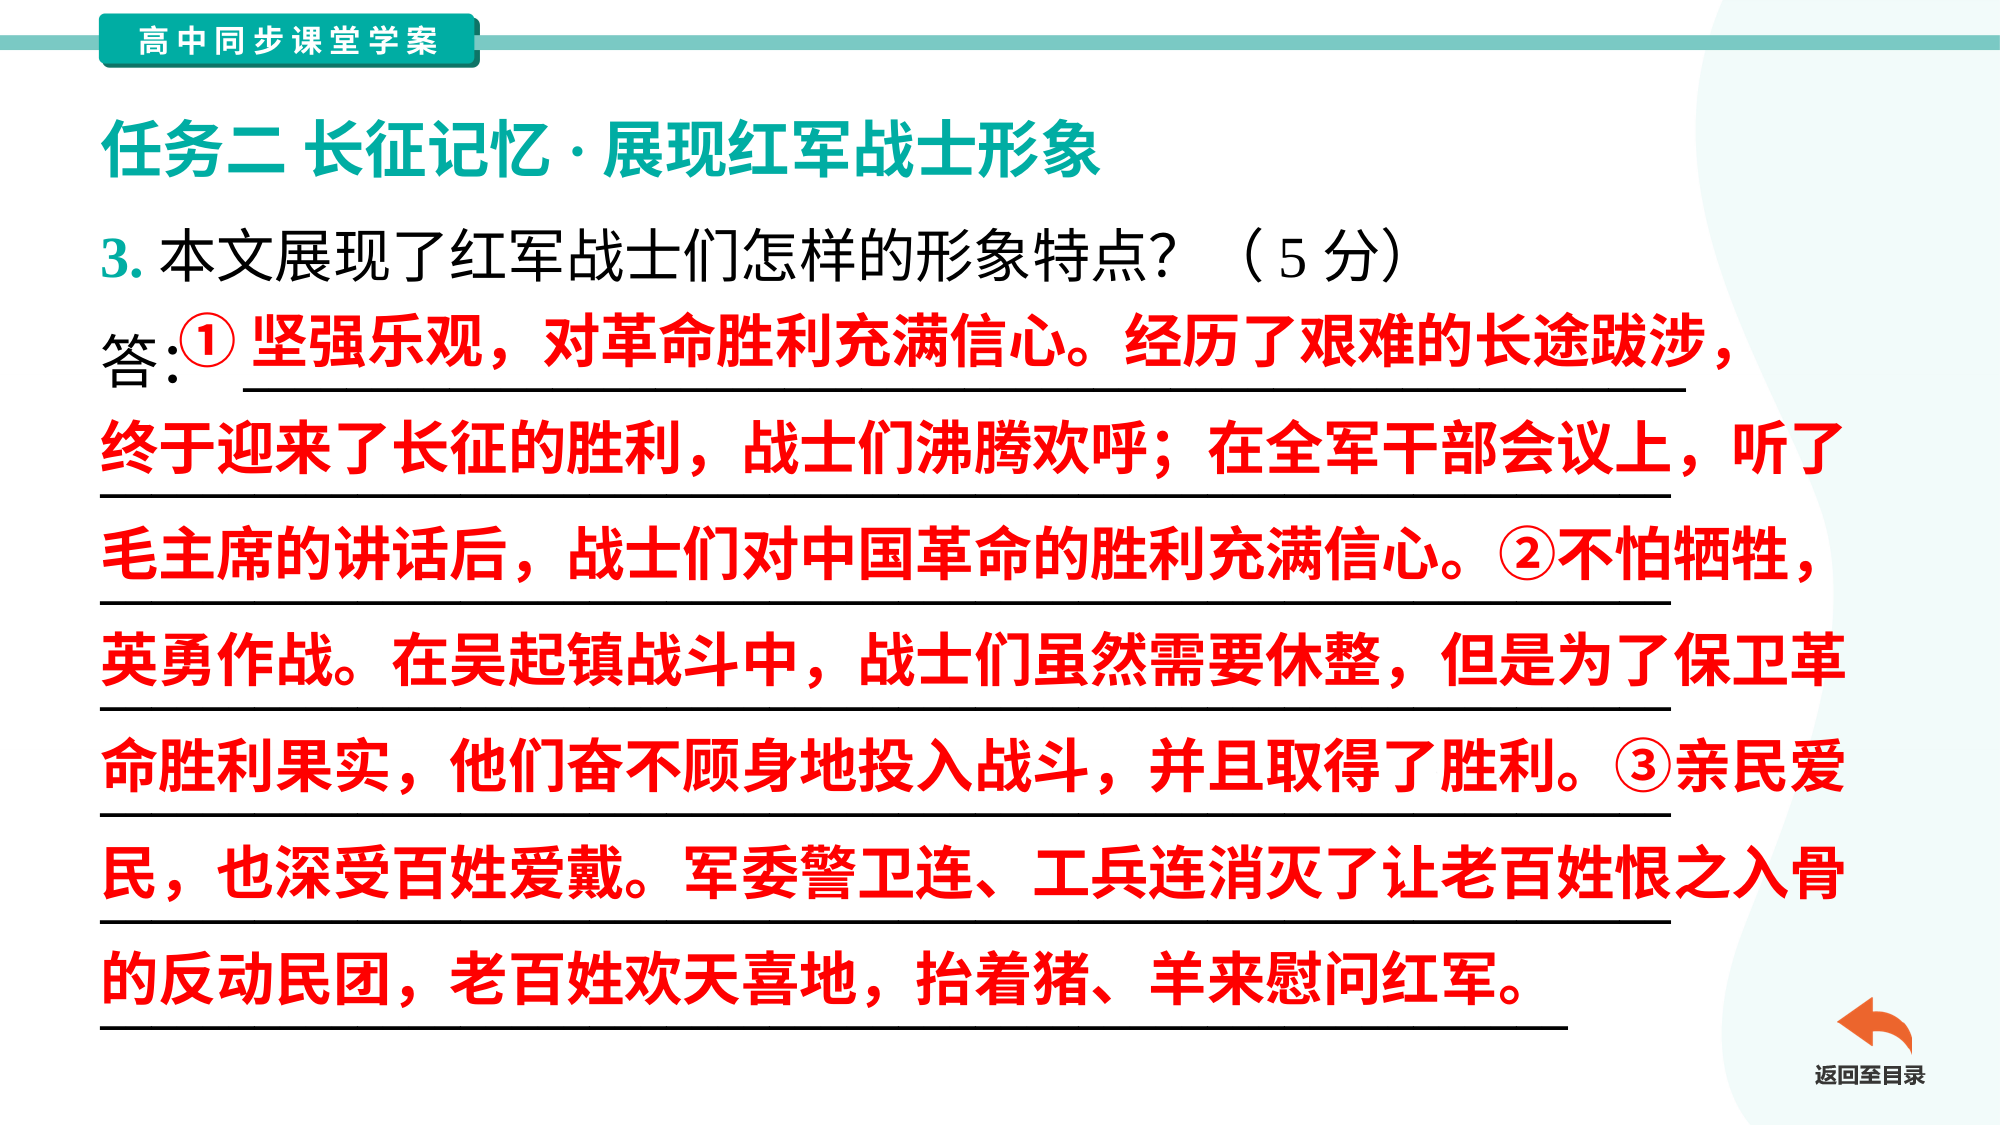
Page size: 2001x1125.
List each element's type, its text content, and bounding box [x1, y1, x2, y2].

text_box 3.本文展现了红军战士们怎样的形象特点？（5分） 答： ________________________________________________________ _____________________________________________________________ _____________________________________________________________ _____________________________________________________________ _____________________________________________________________ _____________________________________________________________ _________________________________________________________ [100, 1013, 1899, 1033]
text_box 任务二 长征记忆·展现红军战士形象 [100, 76, 1899, 183]
text_box ①坚强乐观，对革命胜利充满信心。经历了艰难的长途跋涉， 终于迎来了长征的胜利，战士们沸腾欢呼；在全军干部会议上，听了 毛主席的讲话后，战士们对中国革命的胜利充满信心。②不怕牺牲， 英勇作战。在吴起镇战斗中，战士们虽然需要休整，但是为了保卫革 命胜利果实，他们奋不顾身地投入战斗，并且取得了胜利。③亲民爱 民，也深受百姓爱戴。军委警卫连、工兵连消灭了让老百姓恨之入骨 的反动民团，老百姓欢天喜地，抬着猪、羊来慰问红军。 [100, 268, 1899, 1013]
picture [0, 0, 2000, 1125]
text_box 3.本文展现了红军战士们怎样的形象特点？（5分） 答： ________________________________________________________ _____________________________________________________________ _____________________________________________________________ _____________________________________________________________ _____________________________________________________________ _____________________________________________________________ _________________________________________________________ [100, 183, 1899, 268]
